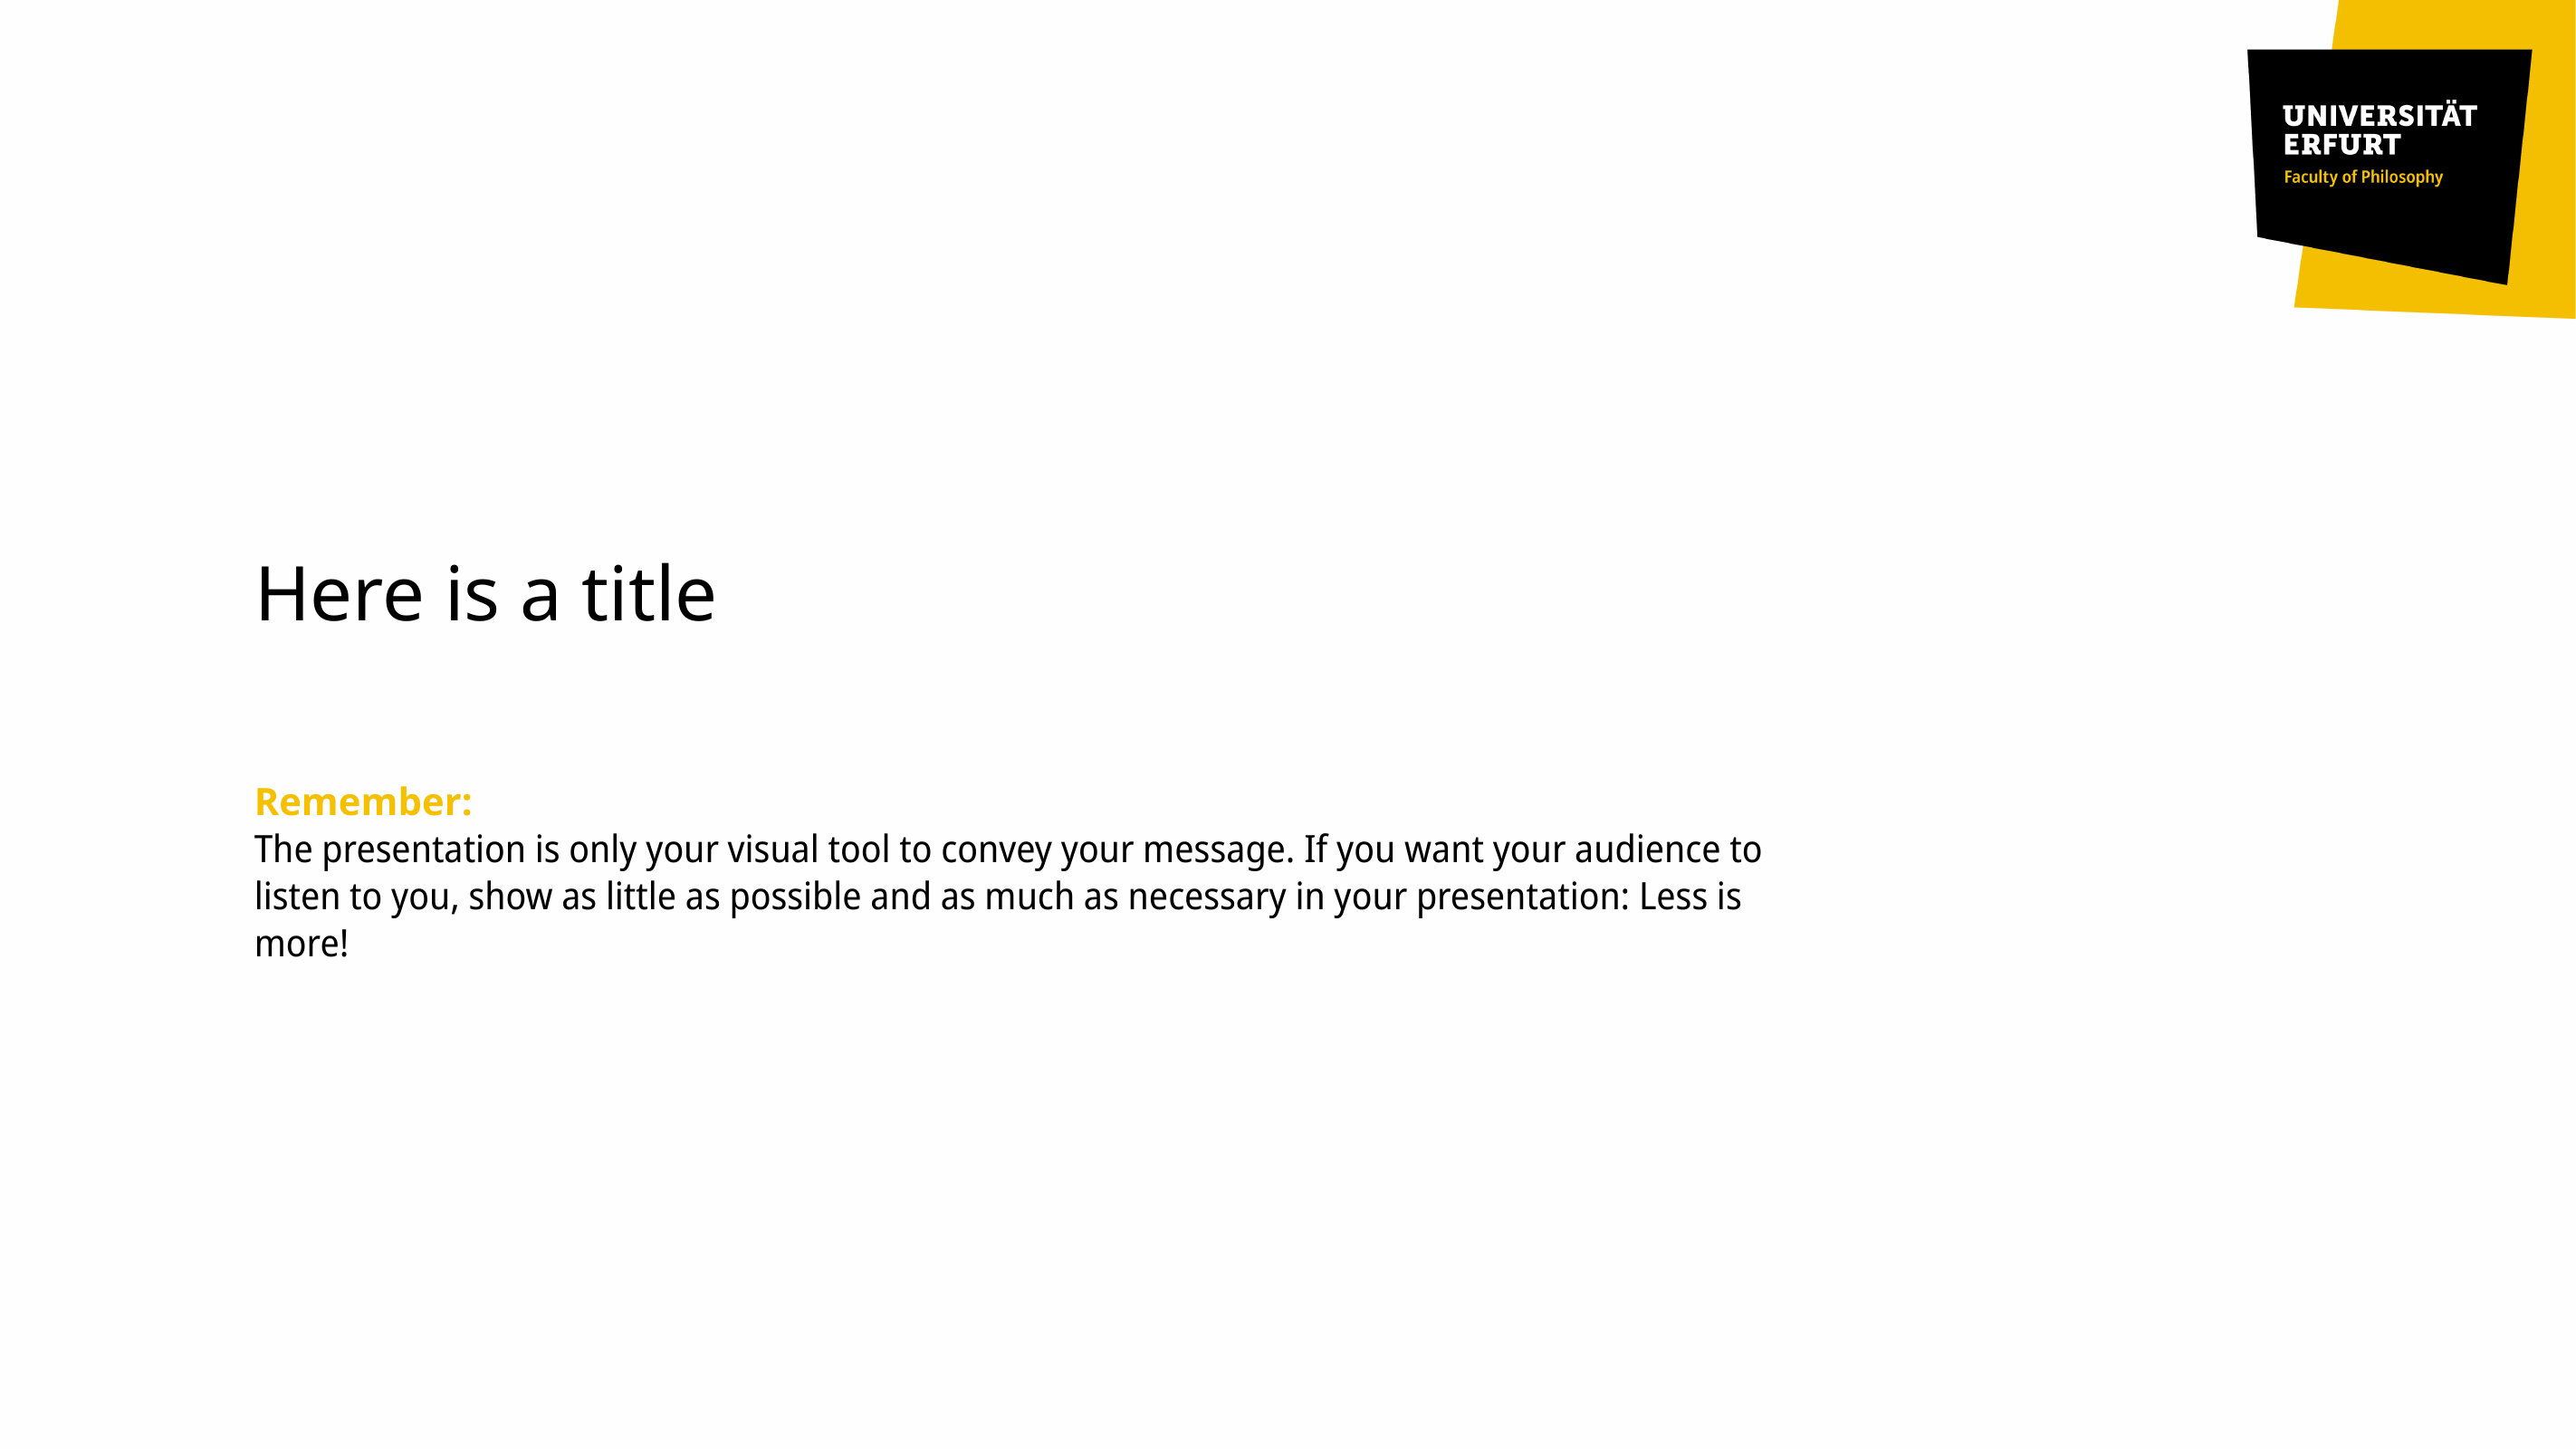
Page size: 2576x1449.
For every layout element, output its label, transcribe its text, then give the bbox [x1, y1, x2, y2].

text_box Remember: The presentation is only your visual tool to convey your message. If you want your audience to listen to you, show as little as possible and as much as necessary in your presentation: Less is more! [246, 767, 1802, 986]
text_box Here is a title [241, 538, 1616, 747]
picture [0, 0, 2576, 1449]
